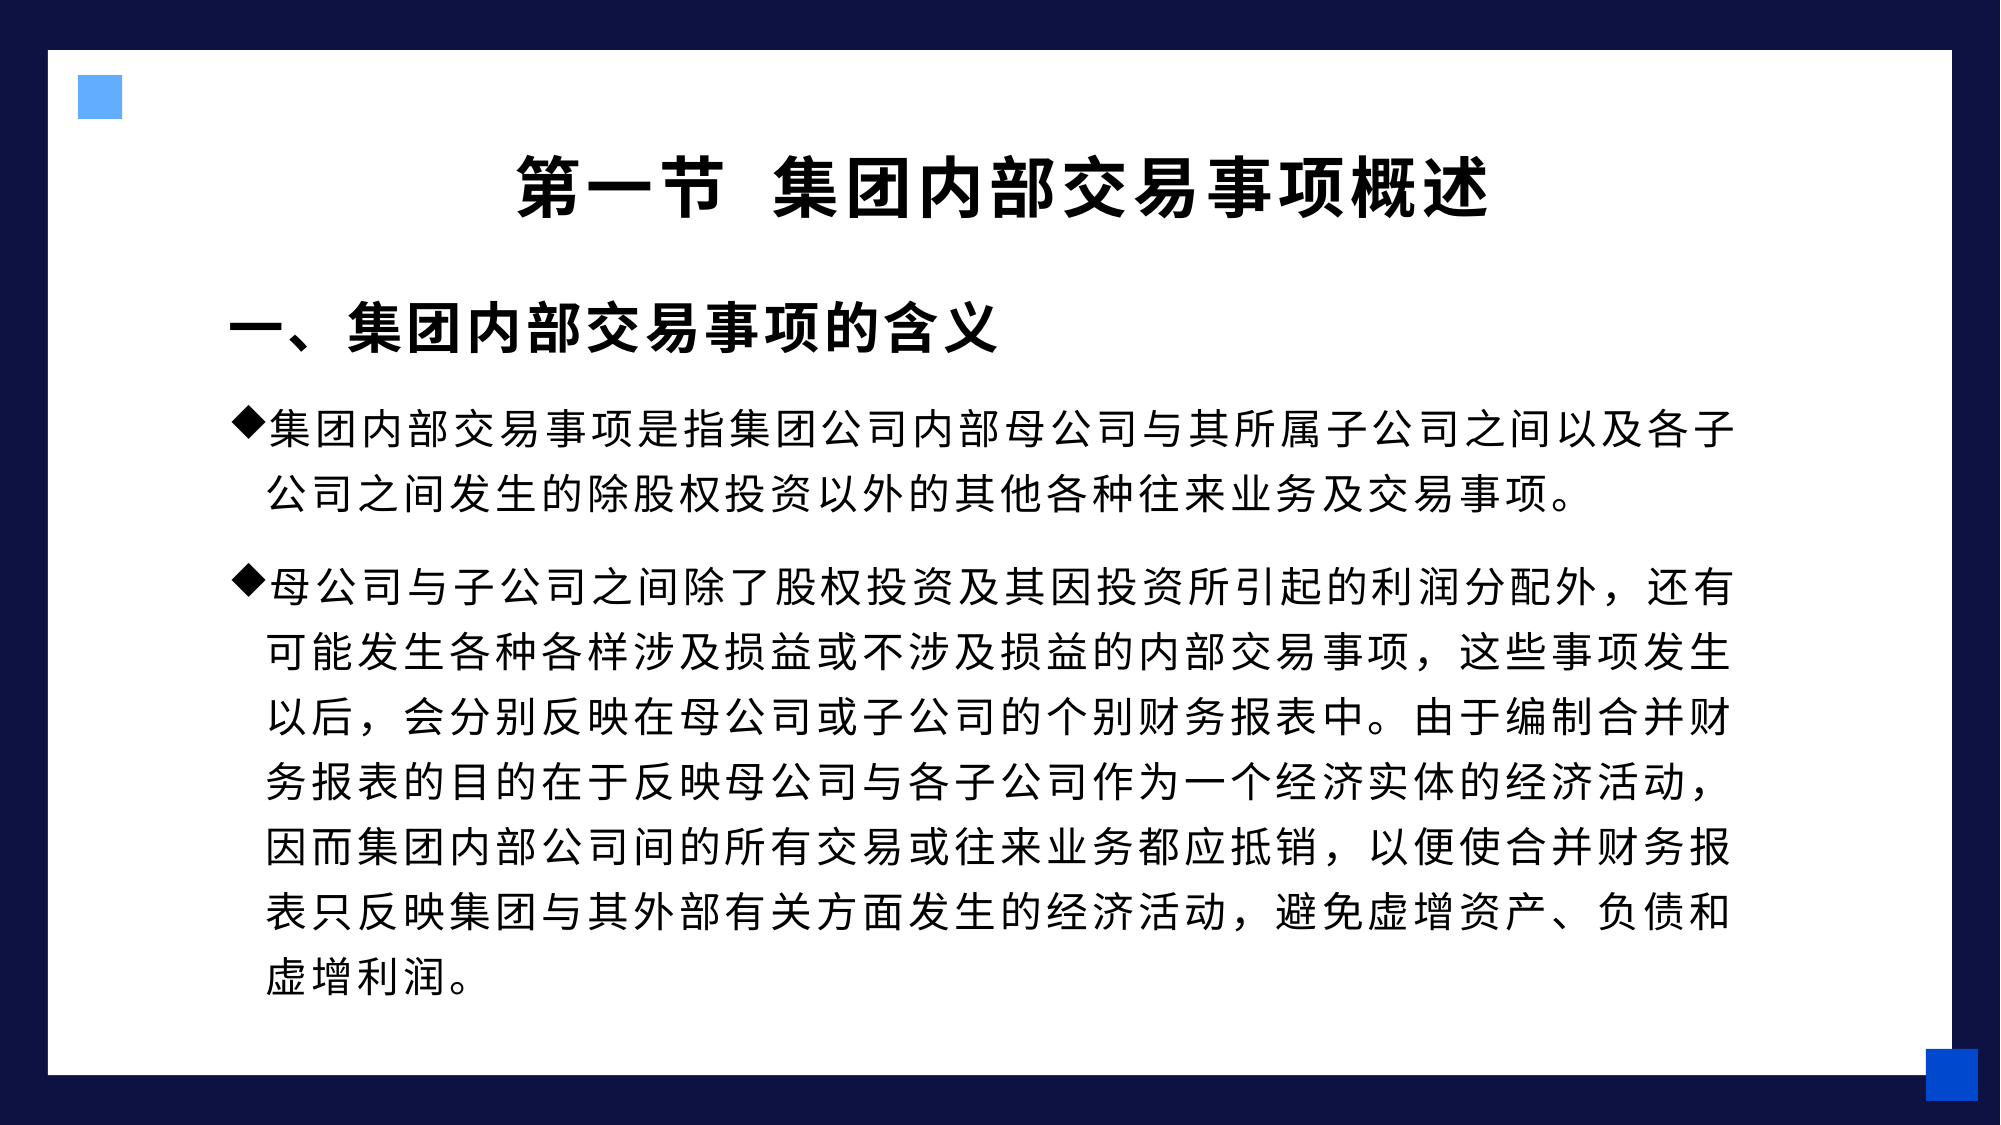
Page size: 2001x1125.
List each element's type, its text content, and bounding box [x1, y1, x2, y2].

list 一、集团内部交易事项的含义 集团内部交易事项是指集团公司内部母公司与其所属子公司之间以及各子公司之间发生的除股权投资以外的其他各种往来业务及交易事项。 母公司与子公司之间除了股权投资及其因投资所引起的利润分配外，还有可能发生各种各样涉及损益或不涉及损益的内部交易事项，这些事项发生以后，会分别反映在母公司或子公司的个别财务报表中。由于编制合并财务报表的目的在于反映母公司与各子公司作为一个经济实体的经济活动，因而集团内部公司间的所有交易或往来业务都应抵销，以便使合并财务报表只反映集团与其外部有关方面发生的经济活动，避免虚增资产、负债和虚增利润。 [211, 279, 1791, 845]
text_box 第一节 集团内部交易事项概述 [376, 75, 1625, 200]
